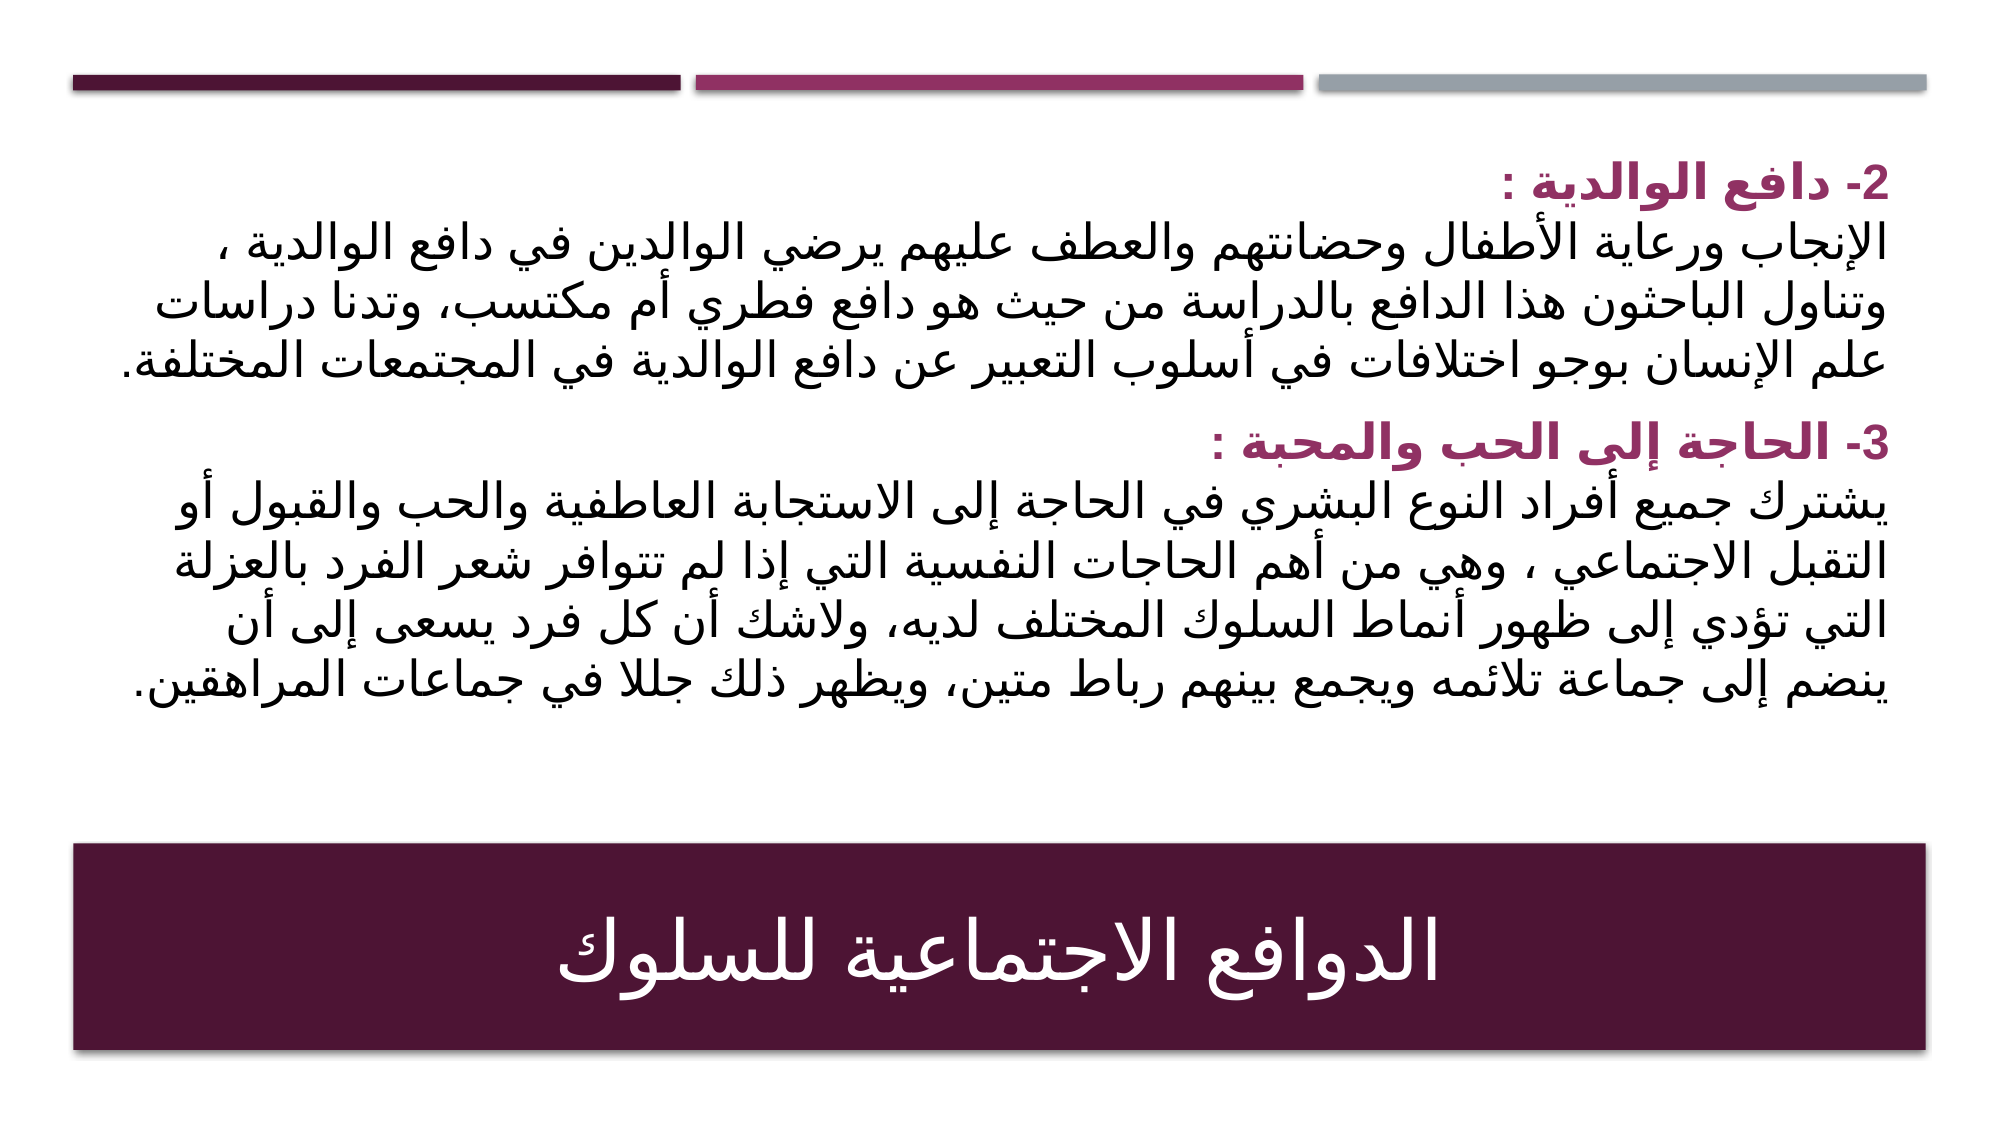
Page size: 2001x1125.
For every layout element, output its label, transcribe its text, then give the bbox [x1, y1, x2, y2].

list 2- دافع الوالدية : الإنجاب ورعاية الأطفال وحضانتهم والعطف عليهم يرضي الوالدين في دافع الوالدية ، وتناول الباحثون هذا الدافع بالدراسة من حيث هو دافع فطري أم مكتسب، وتدنا دراسات علم الإنسان بوجو اختلافات في أسلوب التعبير عن دافع الوالدية في المجتمعات المختلفة. 3- الحاجة إلى الحب والمحبة : يشترك جميع أفراد النوع البشري في الحاجة إلى الاستجابة العاطفية والحب والقبول أو التقبل الاجتماعي ، وهي من أهم الحاجات النفسية التي إذا لم تتوافر شعر الفرد بالعزلة التي تؤدي إلى ظهور أنماط السلوك المختلف لديه، ولاشك أن كل فرد يسعى إلى أن ينضم إلى جماعة تلائمه ويجمع بينهم رباط متين، ويظهر ذلك جللا في جماعات المراهقين. [95, 142, 1905, 769]
title الدوافع الاجتماعية للسلوك [95, 823, 1905, 1070]
